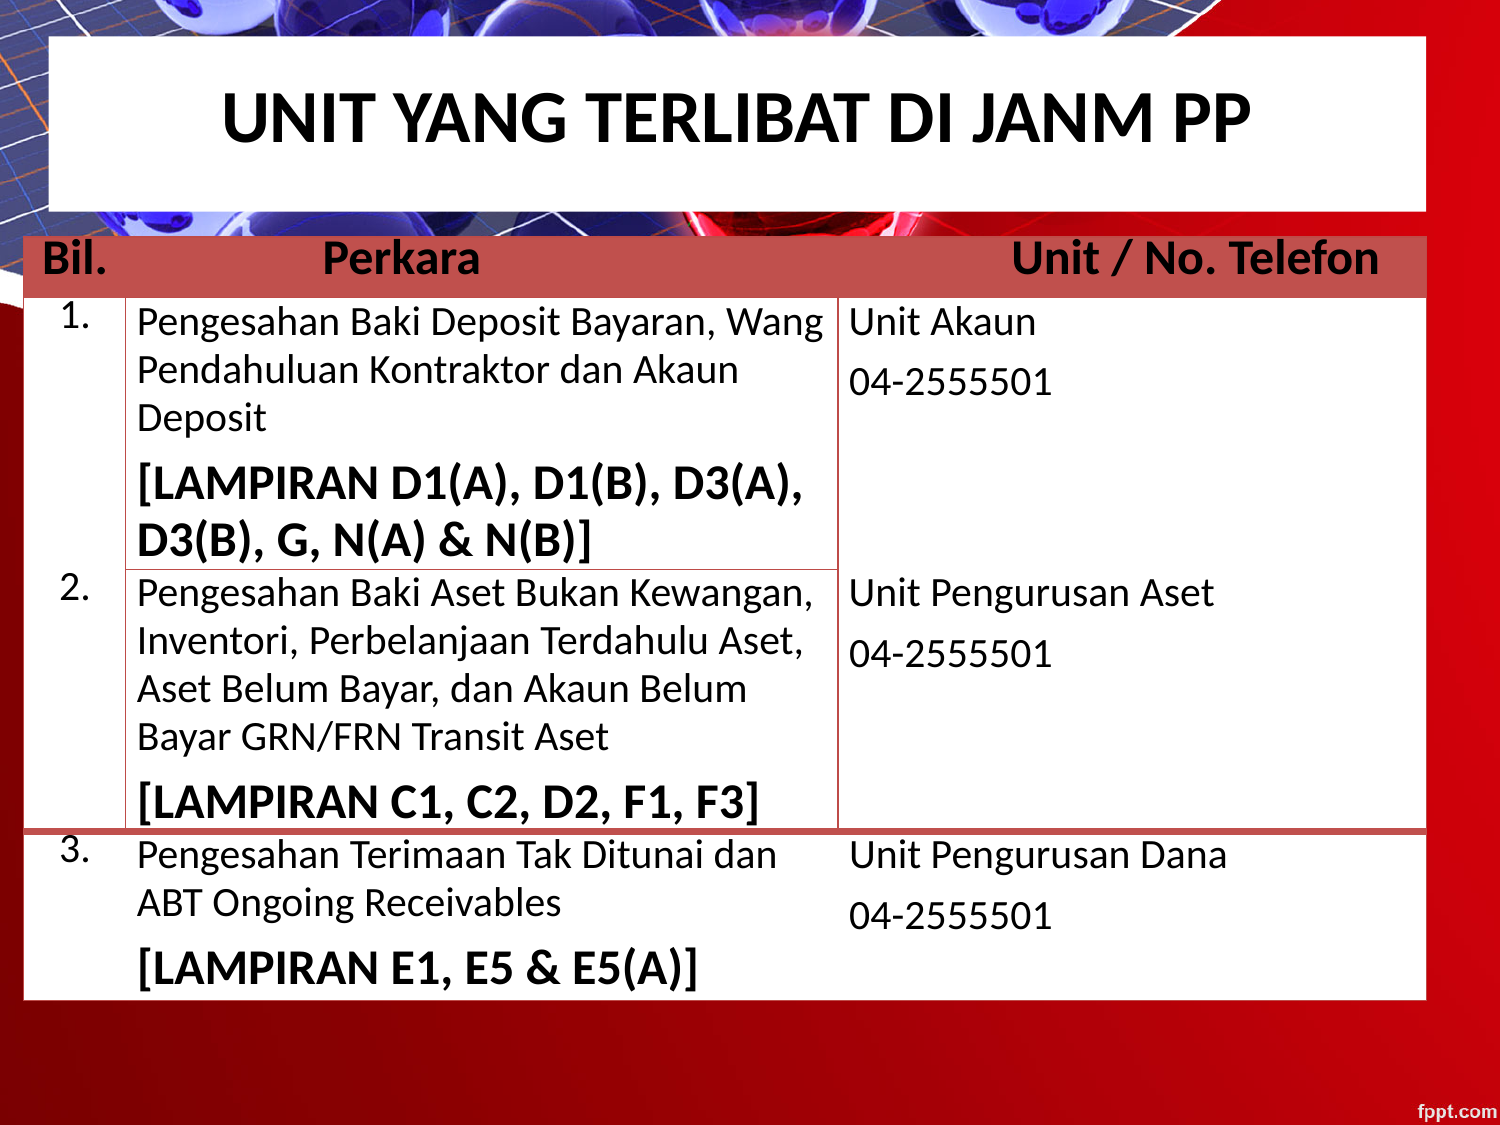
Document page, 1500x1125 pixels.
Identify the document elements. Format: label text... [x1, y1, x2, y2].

picture [0, 0, 1500, 1125]
table_header Perkara [126, 238, 838, 297]
table_cell Pengesahan Baki Aset Bukan Kewangan, Inventori, Perbelanjaan Terdahulu Aset, Aset Belum Bayar, dan Akaun Belum Bayar GRN/FRN Transit Aset [LAMPIRAN C1, C2, D2, F1, F3] [126, 570, 837, 828]
table_cell Unit Akaun 04-2555501 [839, 298, 1426, 569]
table_cell Unit Pengurusan Dana 04-2555501 [838, 835, 1426, 1000]
table_cell Pengesahan Baki Deposit Bayaran, Wang Pendahuluan Kontraktor dan Akaun Deposit [LAMPIRAN D1(A), D1(B), D3(A), D3(B), G, N(A) & N(B)] [126, 298, 837, 569]
table_cell Pengesahan Terimaan Tak Ditunai dan ABT Ongoing Receivables [LAMPIRAN E1, E5 & E5(A)] [126, 835, 838, 1000]
table_cell 1. [24, 298, 125, 569]
table_header Bil. [24, 238, 126, 298]
table_header Unit / No. Telefon [838, 238, 1426, 298]
table_cell Unit Pengurusan Aset 04-2555501 [839, 569, 1426, 828]
text_box UNIT YANG TERLIBAT DI JANM PP [48, 36, 1427, 212]
table_cell 3. [24, 835, 126, 1000]
table_cell 2. [24, 569, 125, 828]
